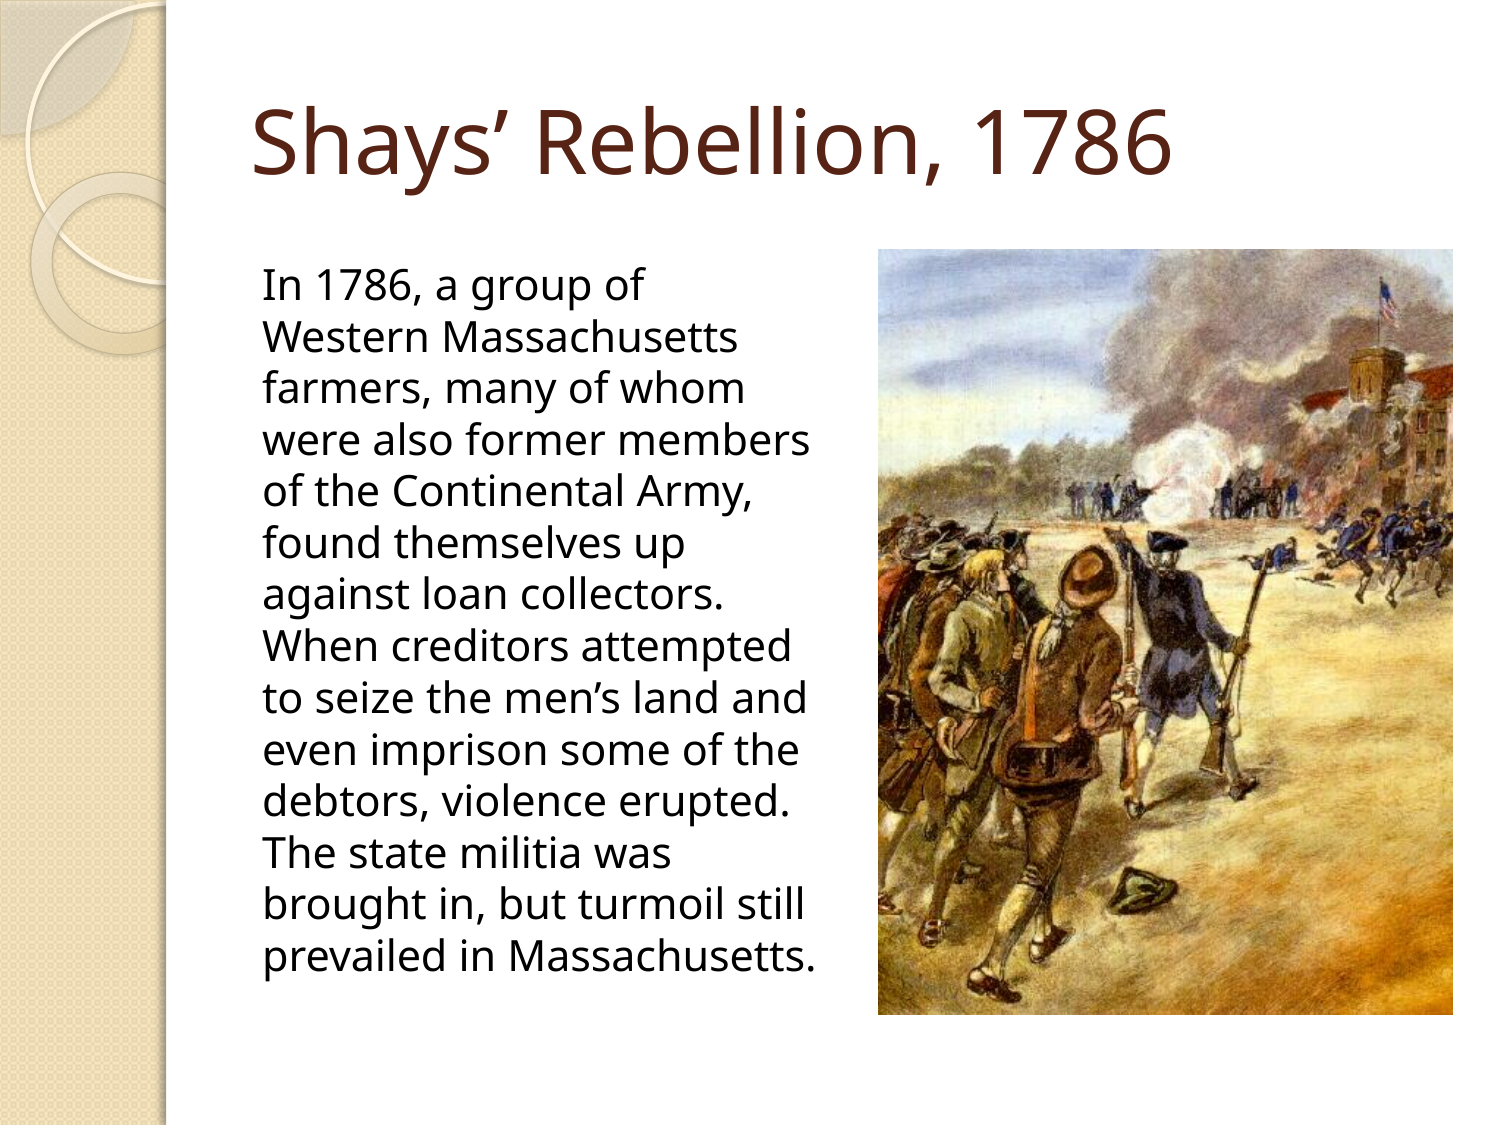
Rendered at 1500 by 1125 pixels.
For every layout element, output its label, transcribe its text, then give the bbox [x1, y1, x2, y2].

title Shays’ Rebellion, 1786 [235, 45, 1466, 233]
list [878, 249, 1454, 1016]
list In 1786, a group of Western Massachusetts farmers, many of whom were also former members of the Continental Army, found themselves up against loan collectors. When creditors attempted to seize the men’s land and even imprison some of the debtors, violence erupted. The state militia was brought in, but turmoil still prevailed in Massachusetts. [235, 249, 836, 1015]
